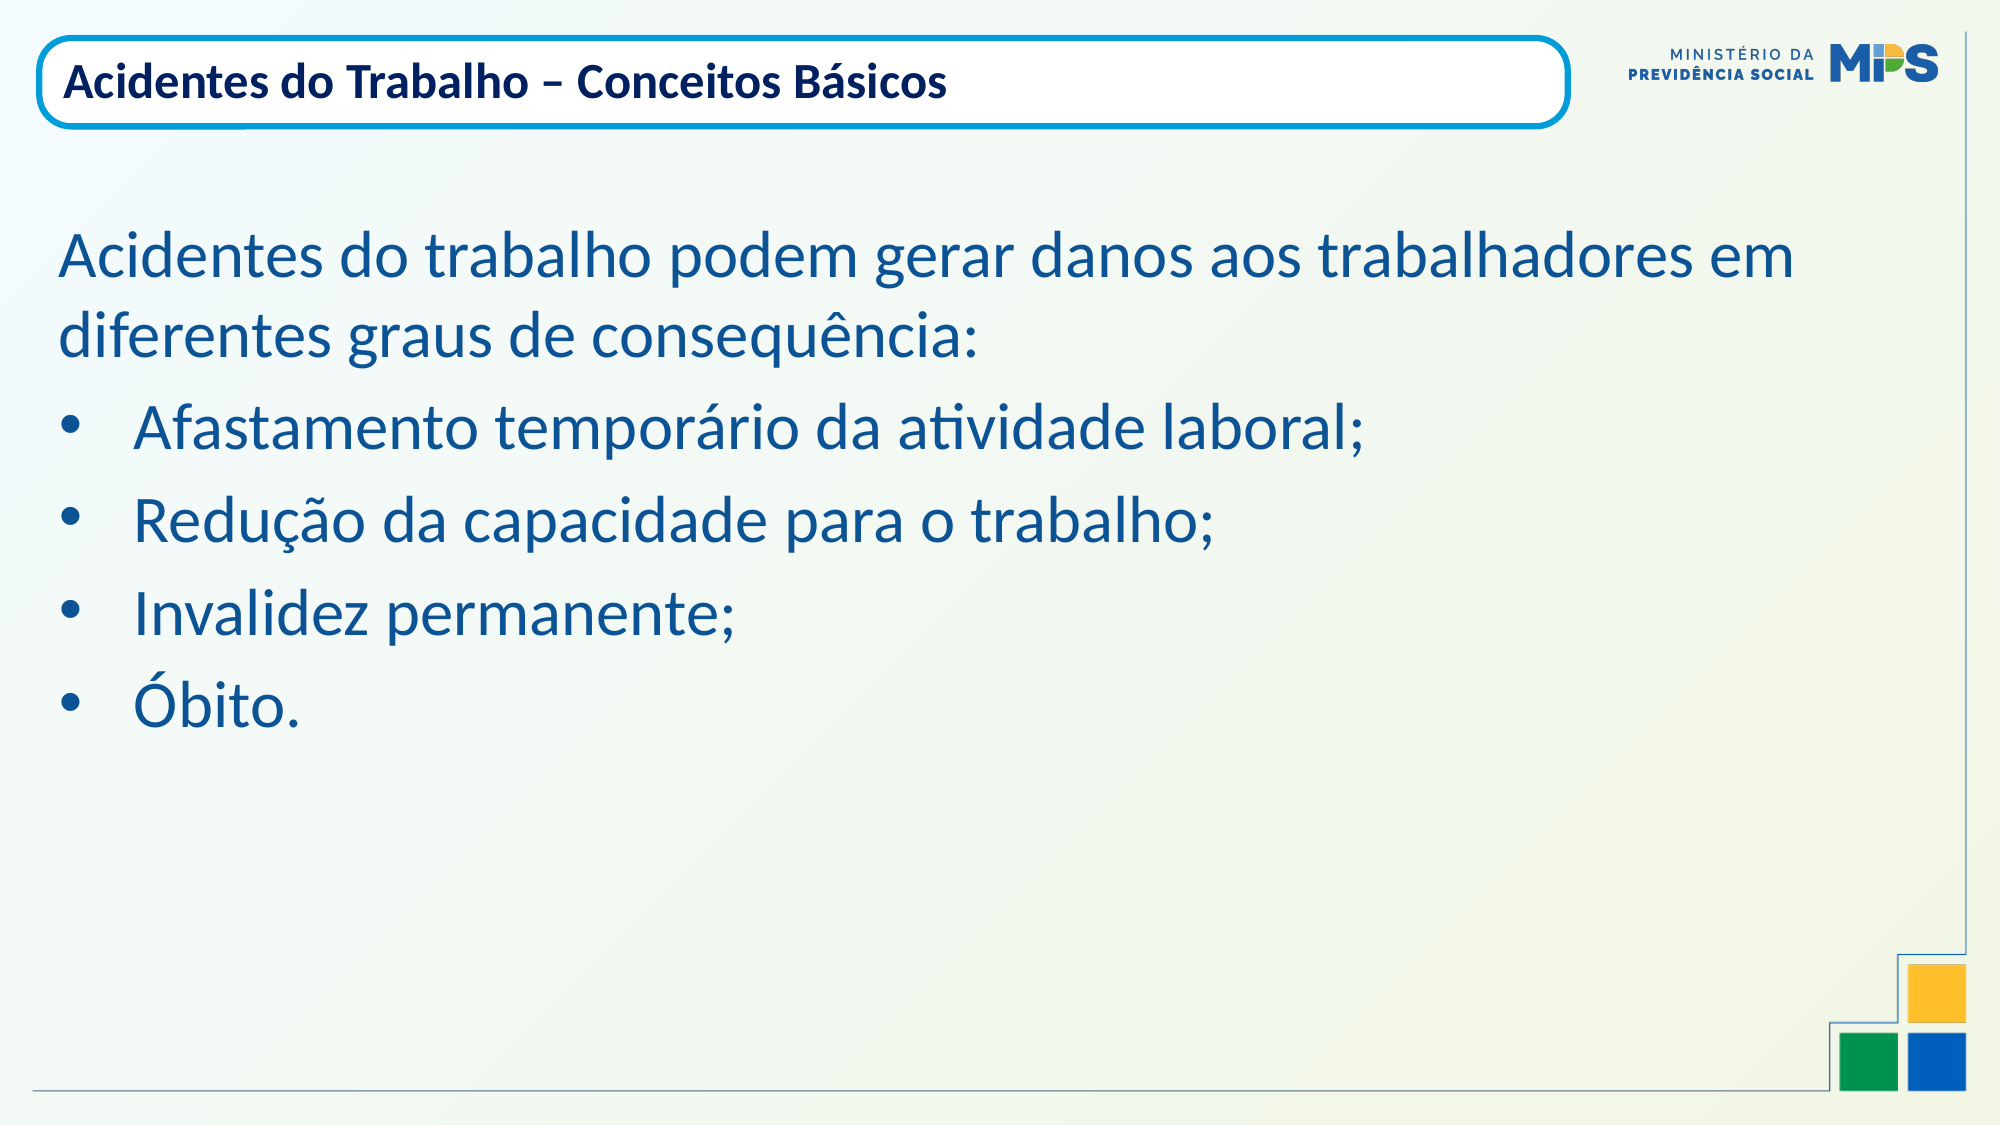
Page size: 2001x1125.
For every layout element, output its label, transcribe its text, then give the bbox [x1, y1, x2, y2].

text_box Acidentes do trabalho podem gerar danos aos trabalhadores em diferentes graus de consequência: Afastamento temporário da atividade laboral; Redução da capacidade para o trabalho; Invalidez permanente; Óbito. [51, 201, 1902, 1095]
text_box Acidentes do Trabalho – Conceitos Básicos [37, 35, 1570, 129]
picture [0, 0, 2000, 1125]
